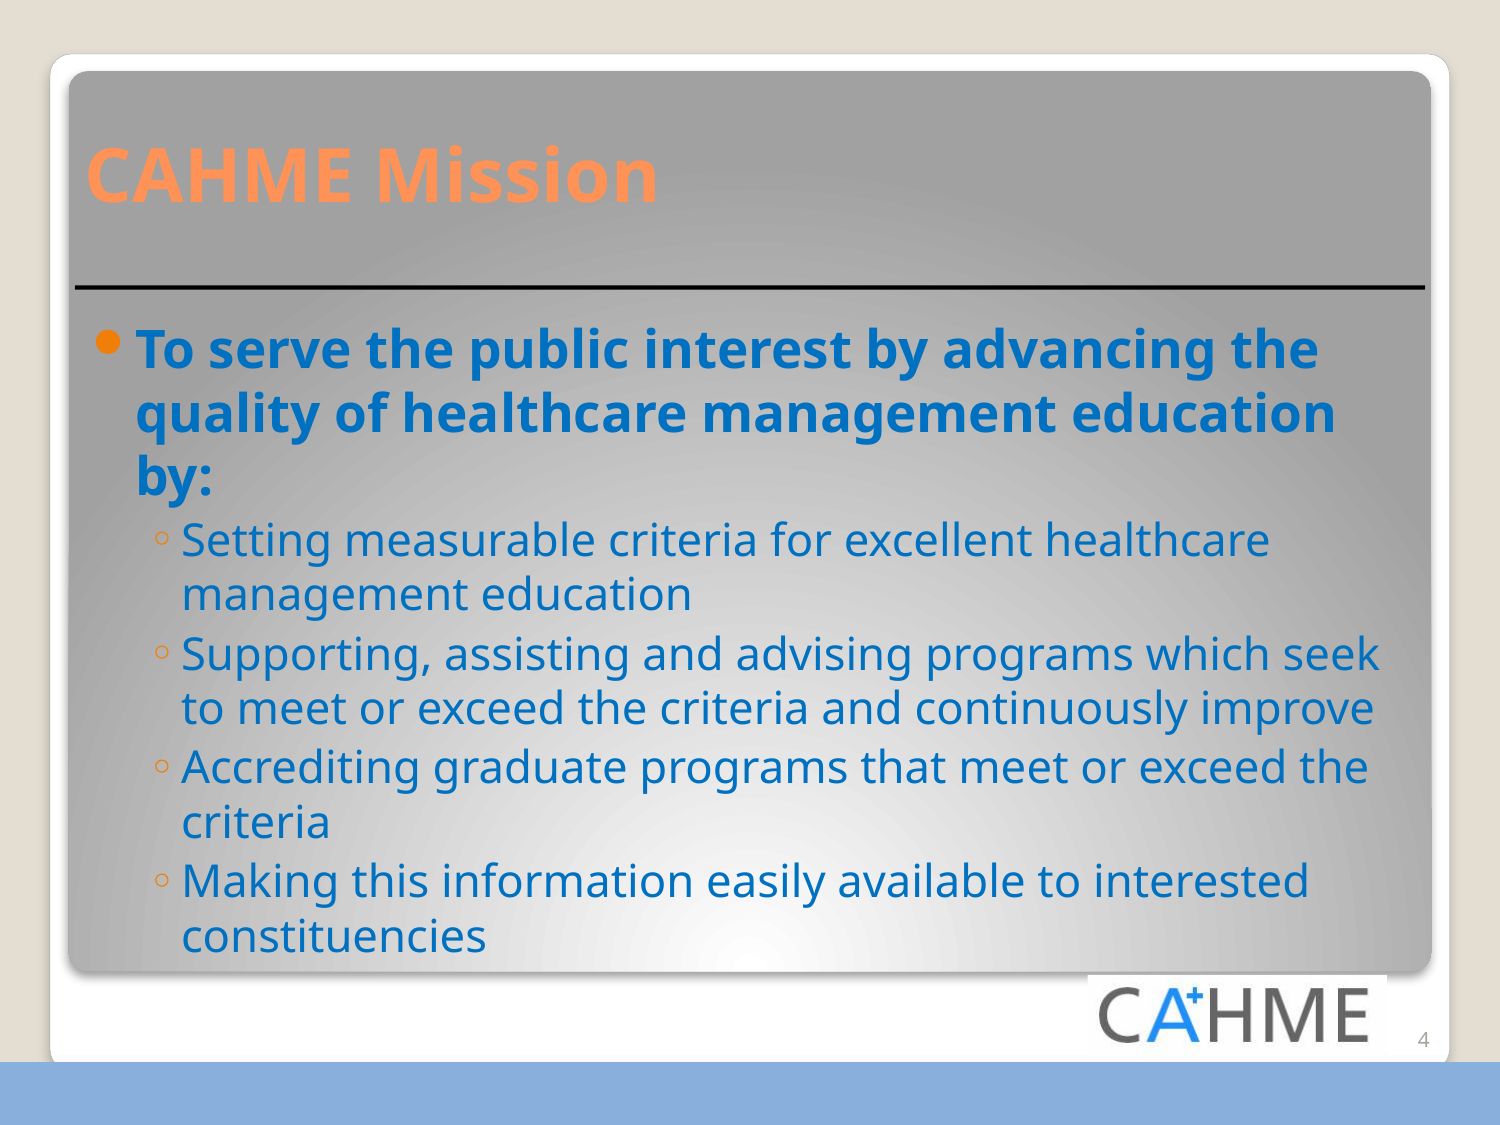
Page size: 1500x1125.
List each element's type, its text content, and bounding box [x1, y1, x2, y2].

slide_number 4 [1393, 1002, 1445, 1063]
list To serve the public interest by advancing the quality of healthcare management education by: Setting measurable criteria for excellent healthcare management education Supporting, assisting and advising programs which seek to meet or exceed the criteria and continuously improve Accrediting graduate programs that meet or exceed the criteria Making this information easily available to interested constituencies [62, 300, 1405, 988]
picture [0, 1062, 1500, 1125]
picture [1087, 974, 1388, 1057]
title CAHME Mission [69, 52, 1413, 225]
